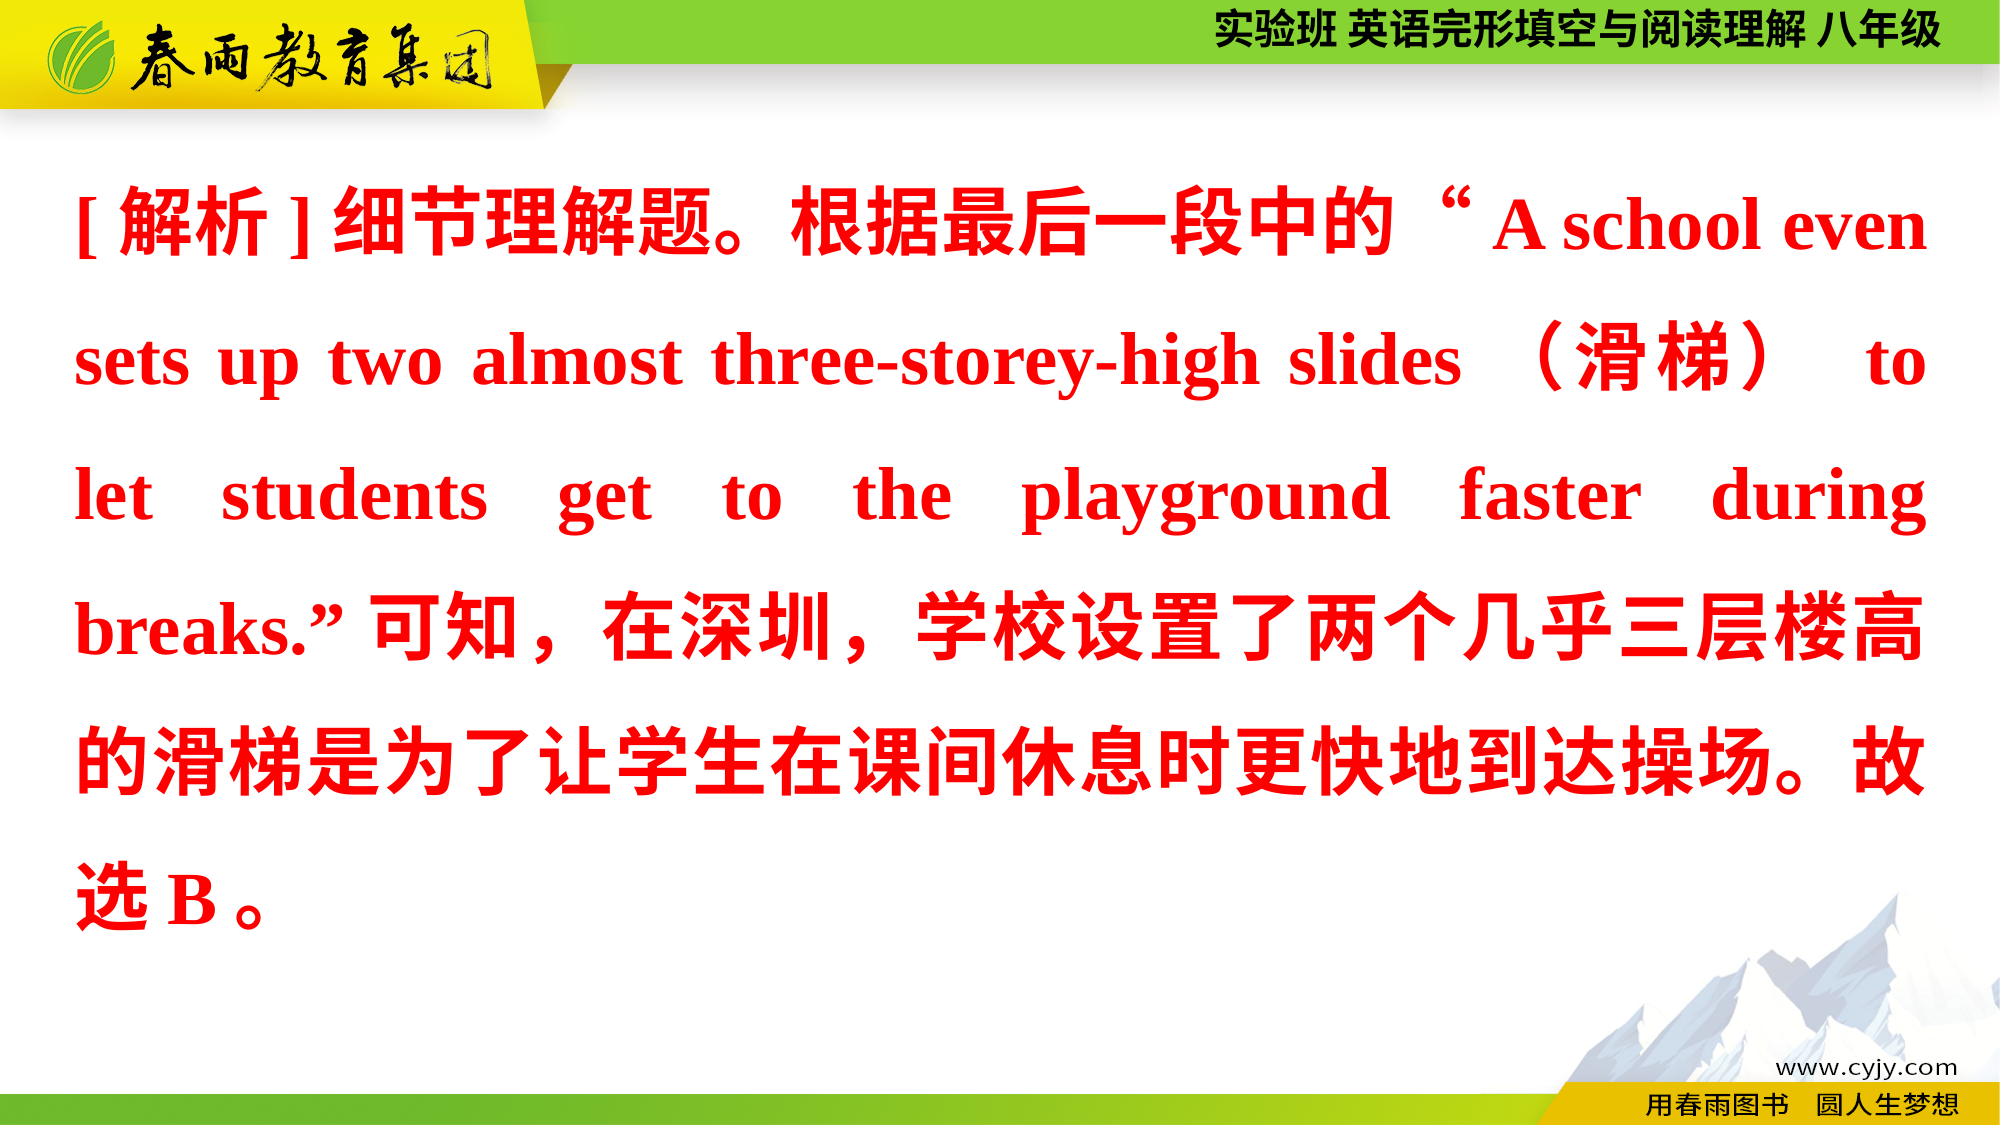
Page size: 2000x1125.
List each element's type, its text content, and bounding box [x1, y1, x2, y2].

picture [0, 0, 2000, 1125]
list [解析]细节理解题。根据最后一段中的“A school even sets up two almost three-storey-high slides（滑梯） to let students get to the playground faster during breaks.”可知，在深圳，学校设置了两个几乎三层楼高的滑梯是为了让学生在课间休息时更快地到达操场。故选B。 [59, 122, 1944, 802]
